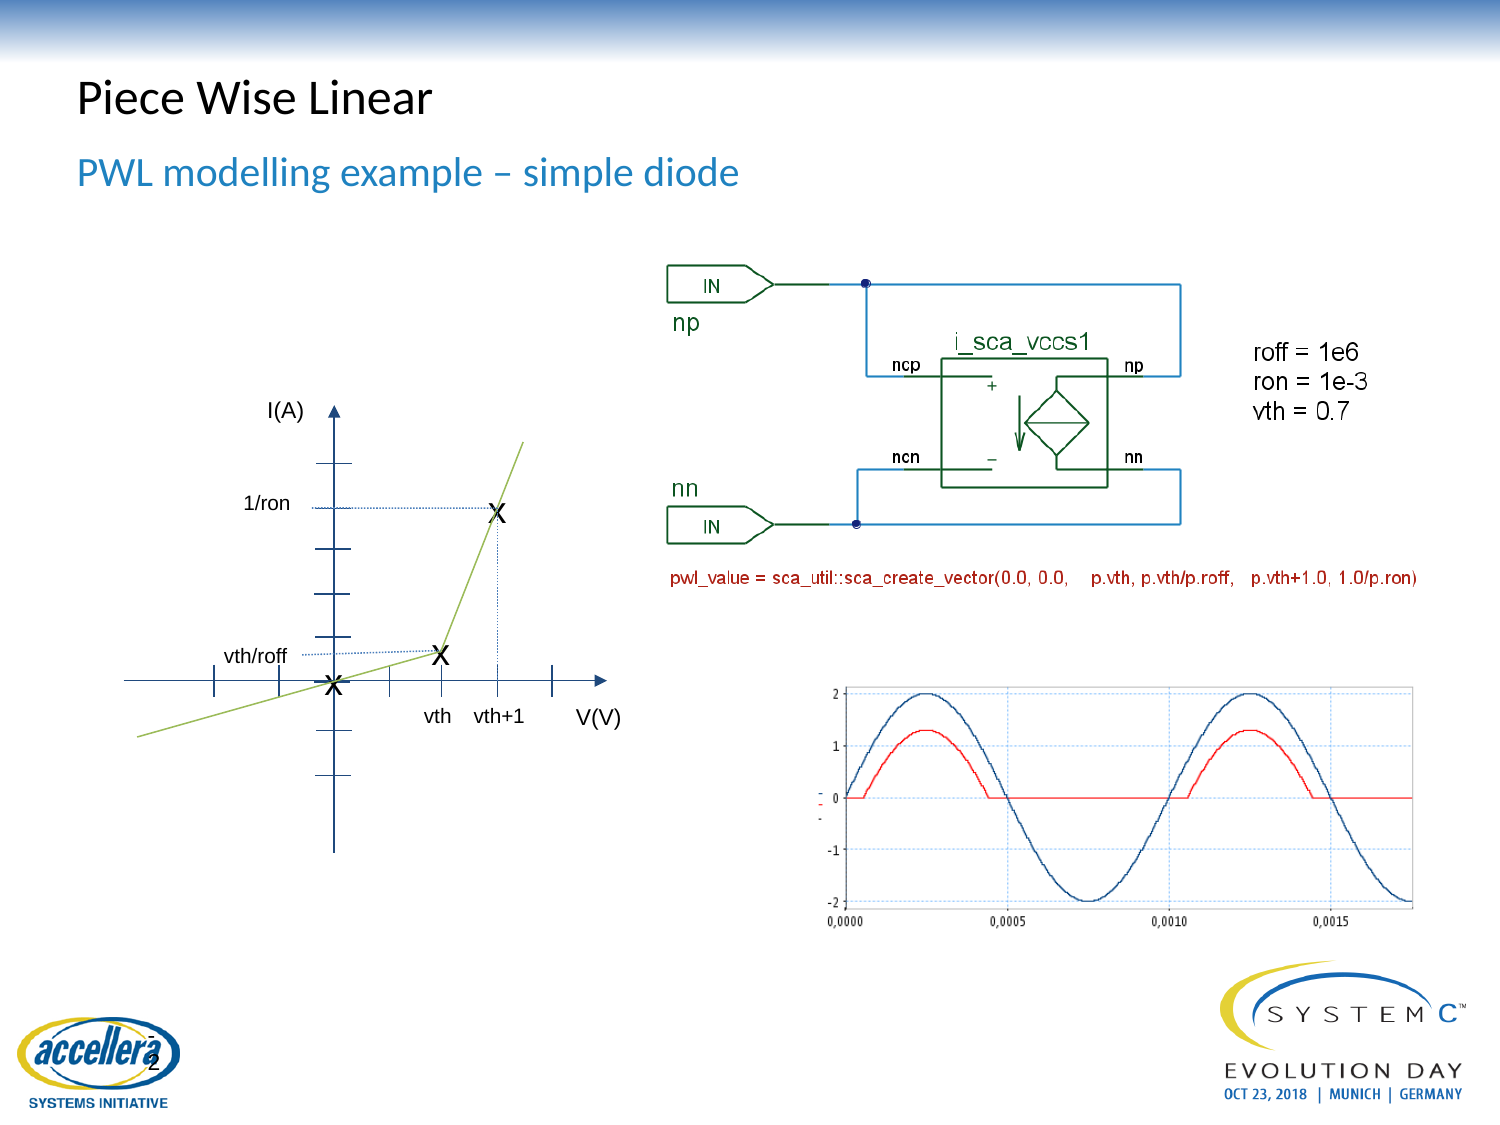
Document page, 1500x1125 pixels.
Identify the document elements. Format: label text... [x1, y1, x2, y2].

picture [17, 1017, 180, 1108]
picture [1211, 957, 1474, 1111]
text_box -2 [132, 1012, 164, 1083]
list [818, 680, 1416, 934]
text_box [123, 388, 636, 854]
list PWL modelling example – simple diode [76, 134, 1424, 206]
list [655, 226, 1426, 595]
title Piece Wise Linear [76, 59, 1424, 131]
